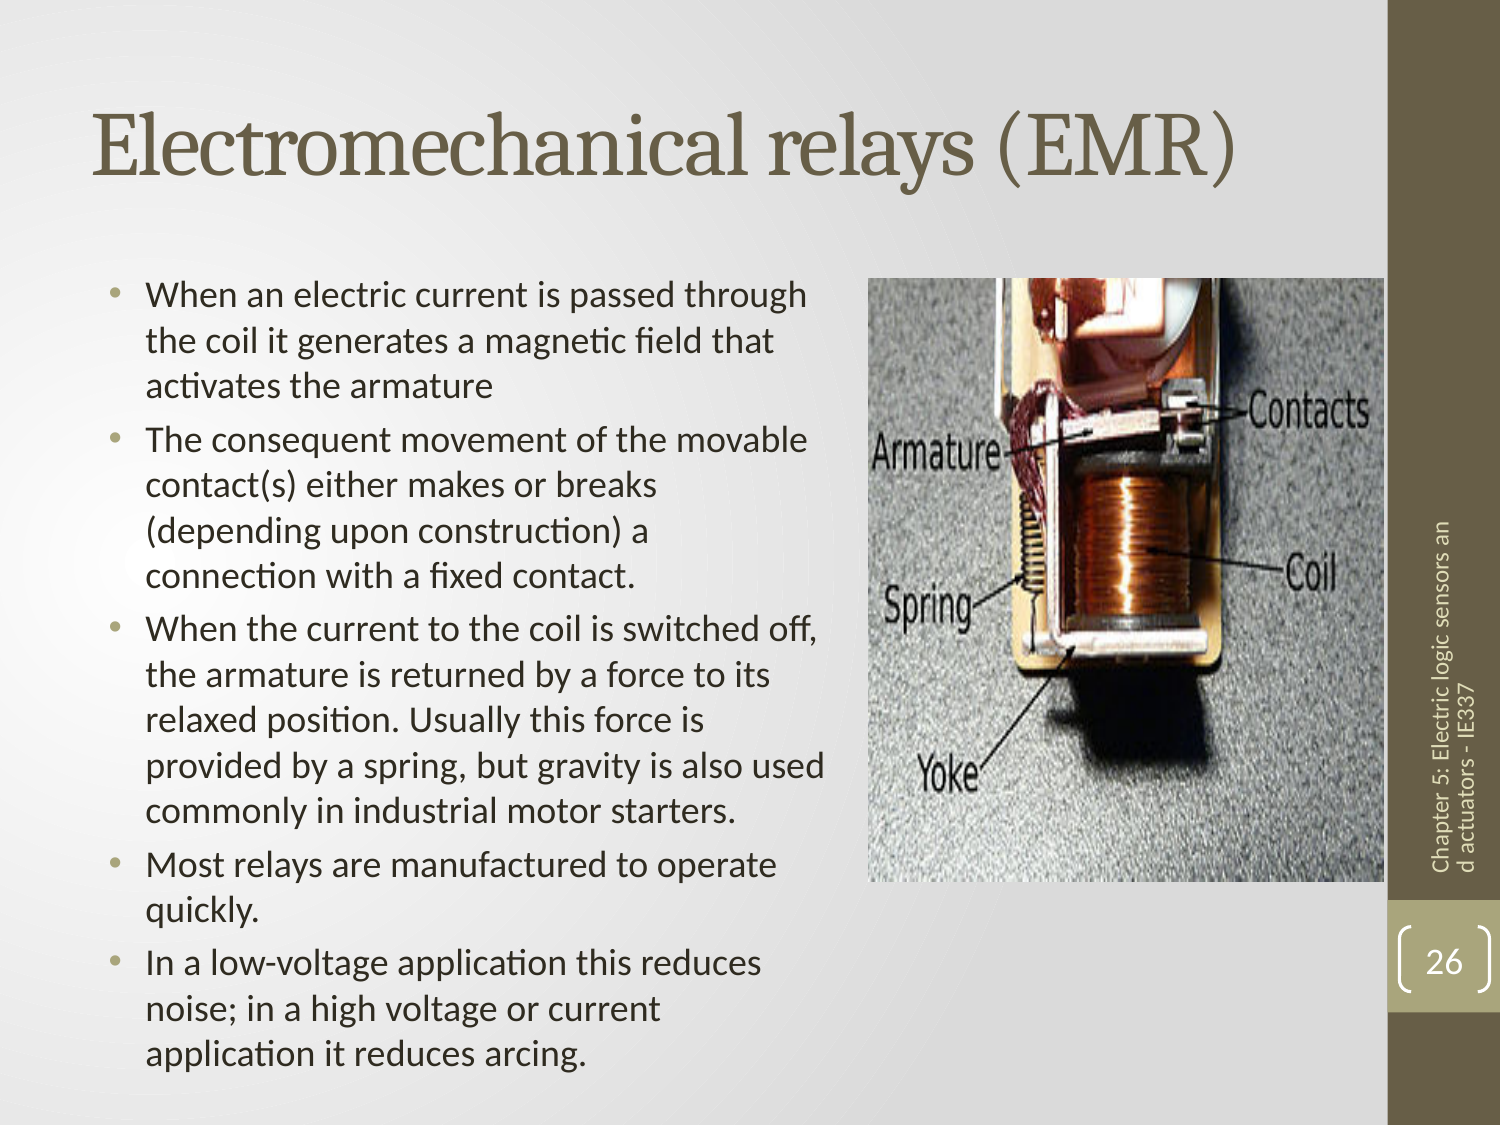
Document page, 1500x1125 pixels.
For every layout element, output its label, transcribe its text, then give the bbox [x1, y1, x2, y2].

slide_number 26 [1397, 925, 1492, 994]
picture [867, 278, 1385, 882]
title Electromechanical relays (EMR) [75, 45, 1325, 233]
list When an electric current is passed through the coil it generates a magnetic field that activates the armature The consequent movement of the movable contact(s) either makes or breaks (depending upon construction) a connection with a fixed contact. When the current to the coil is switched off, the armature is returned by a force to its relaxed position. Usually this force is provided by a spring, but gravity is also used commonly in industrial motor starters. Most relays are manufactured to operate quickly. In a low-voltage application this reduces noise; in a high voltage or current application it reduces arcing. [75, 262, 845, 1094]
footer Chapter 5: Electric logic sensors and actuators - IE337 [1408, 500, 1469, 889]
